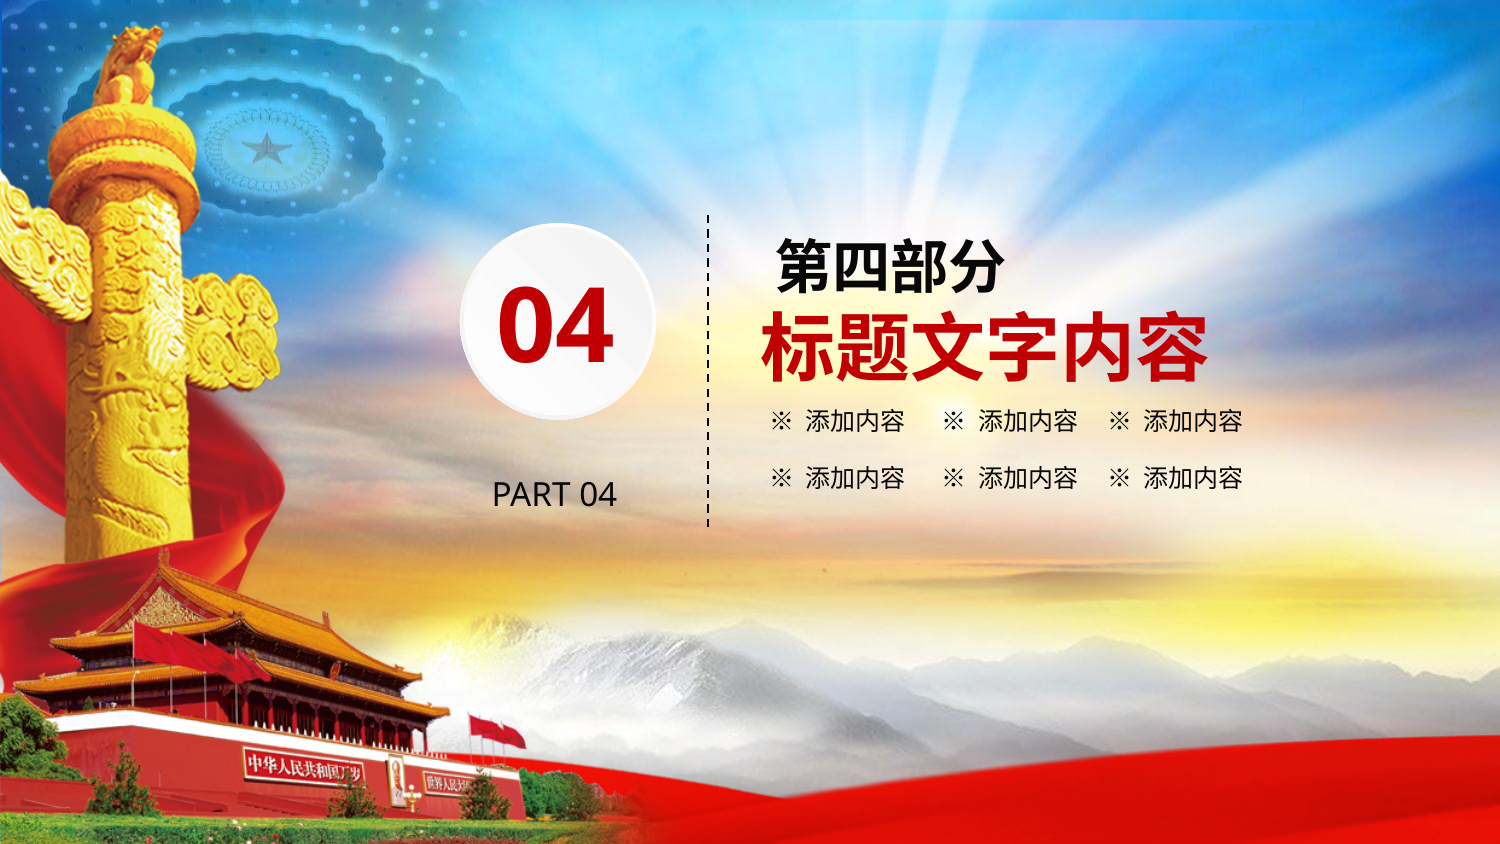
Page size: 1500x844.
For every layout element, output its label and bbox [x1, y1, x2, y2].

text_box [459, 223, 657, 420]
text_box [0, 0, 1500, 844]
